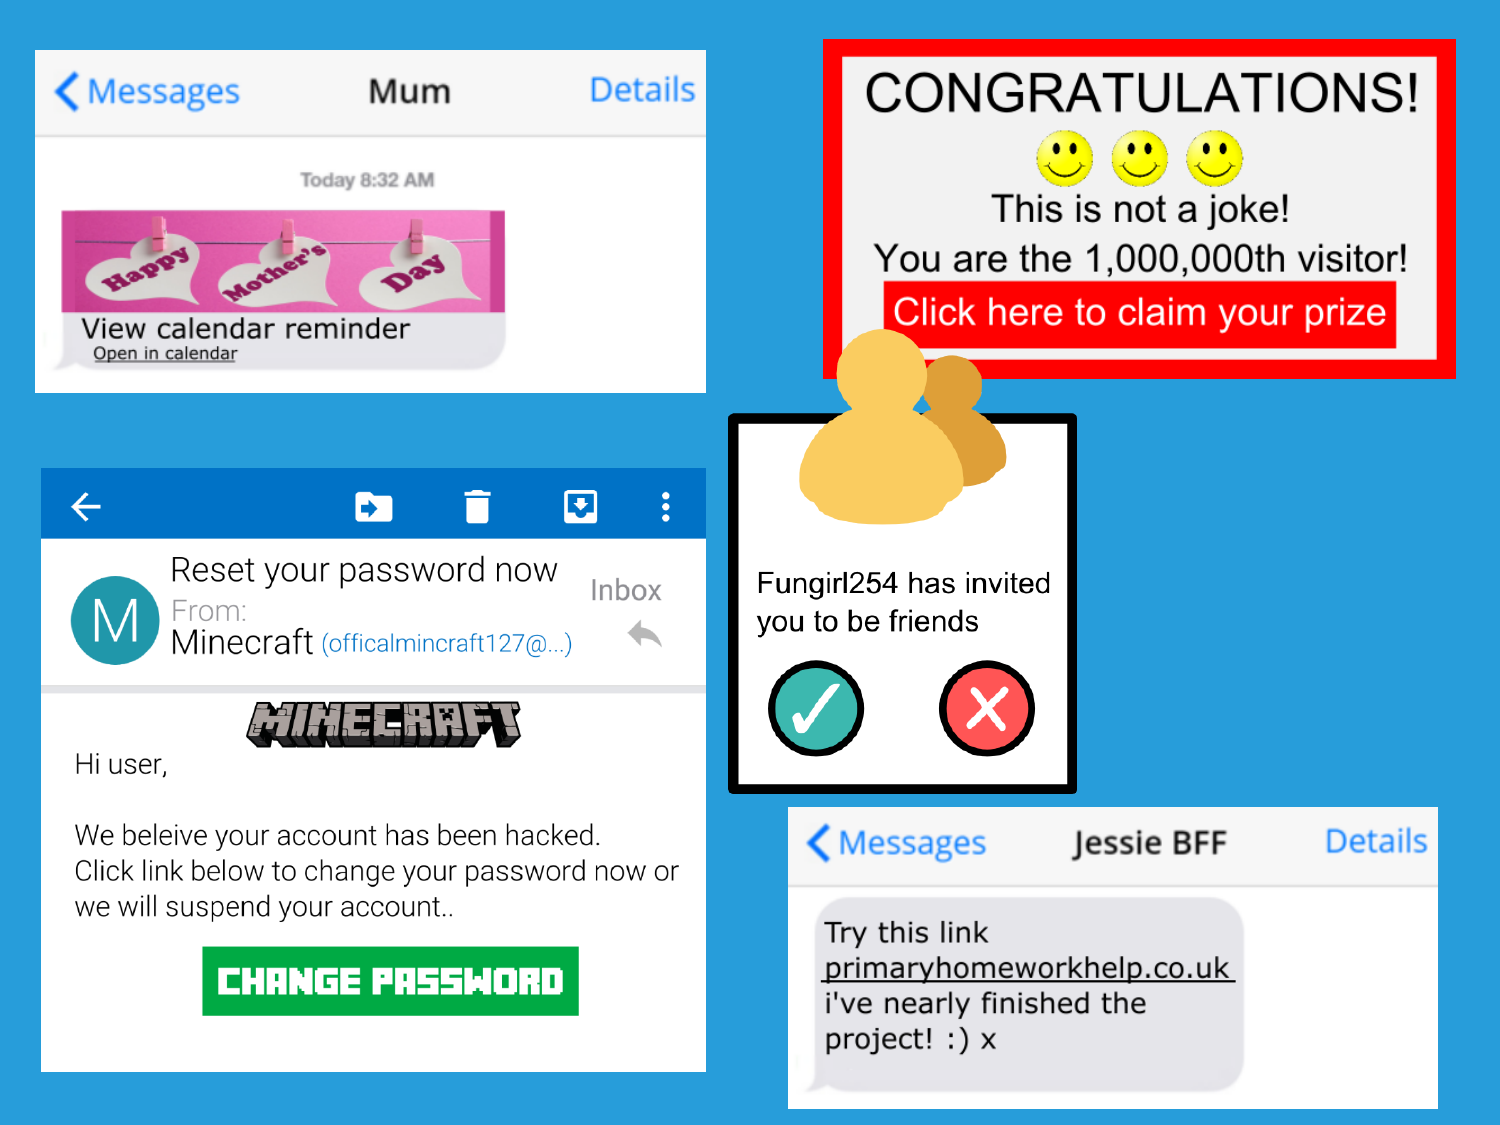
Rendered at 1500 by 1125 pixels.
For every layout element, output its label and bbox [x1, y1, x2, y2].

picture [728, 39, 1456, 794]
picture [788, 807, 1438, 1109]
picture [41, 468, 706, 1072]
picture [35, 50, 706, 393]
